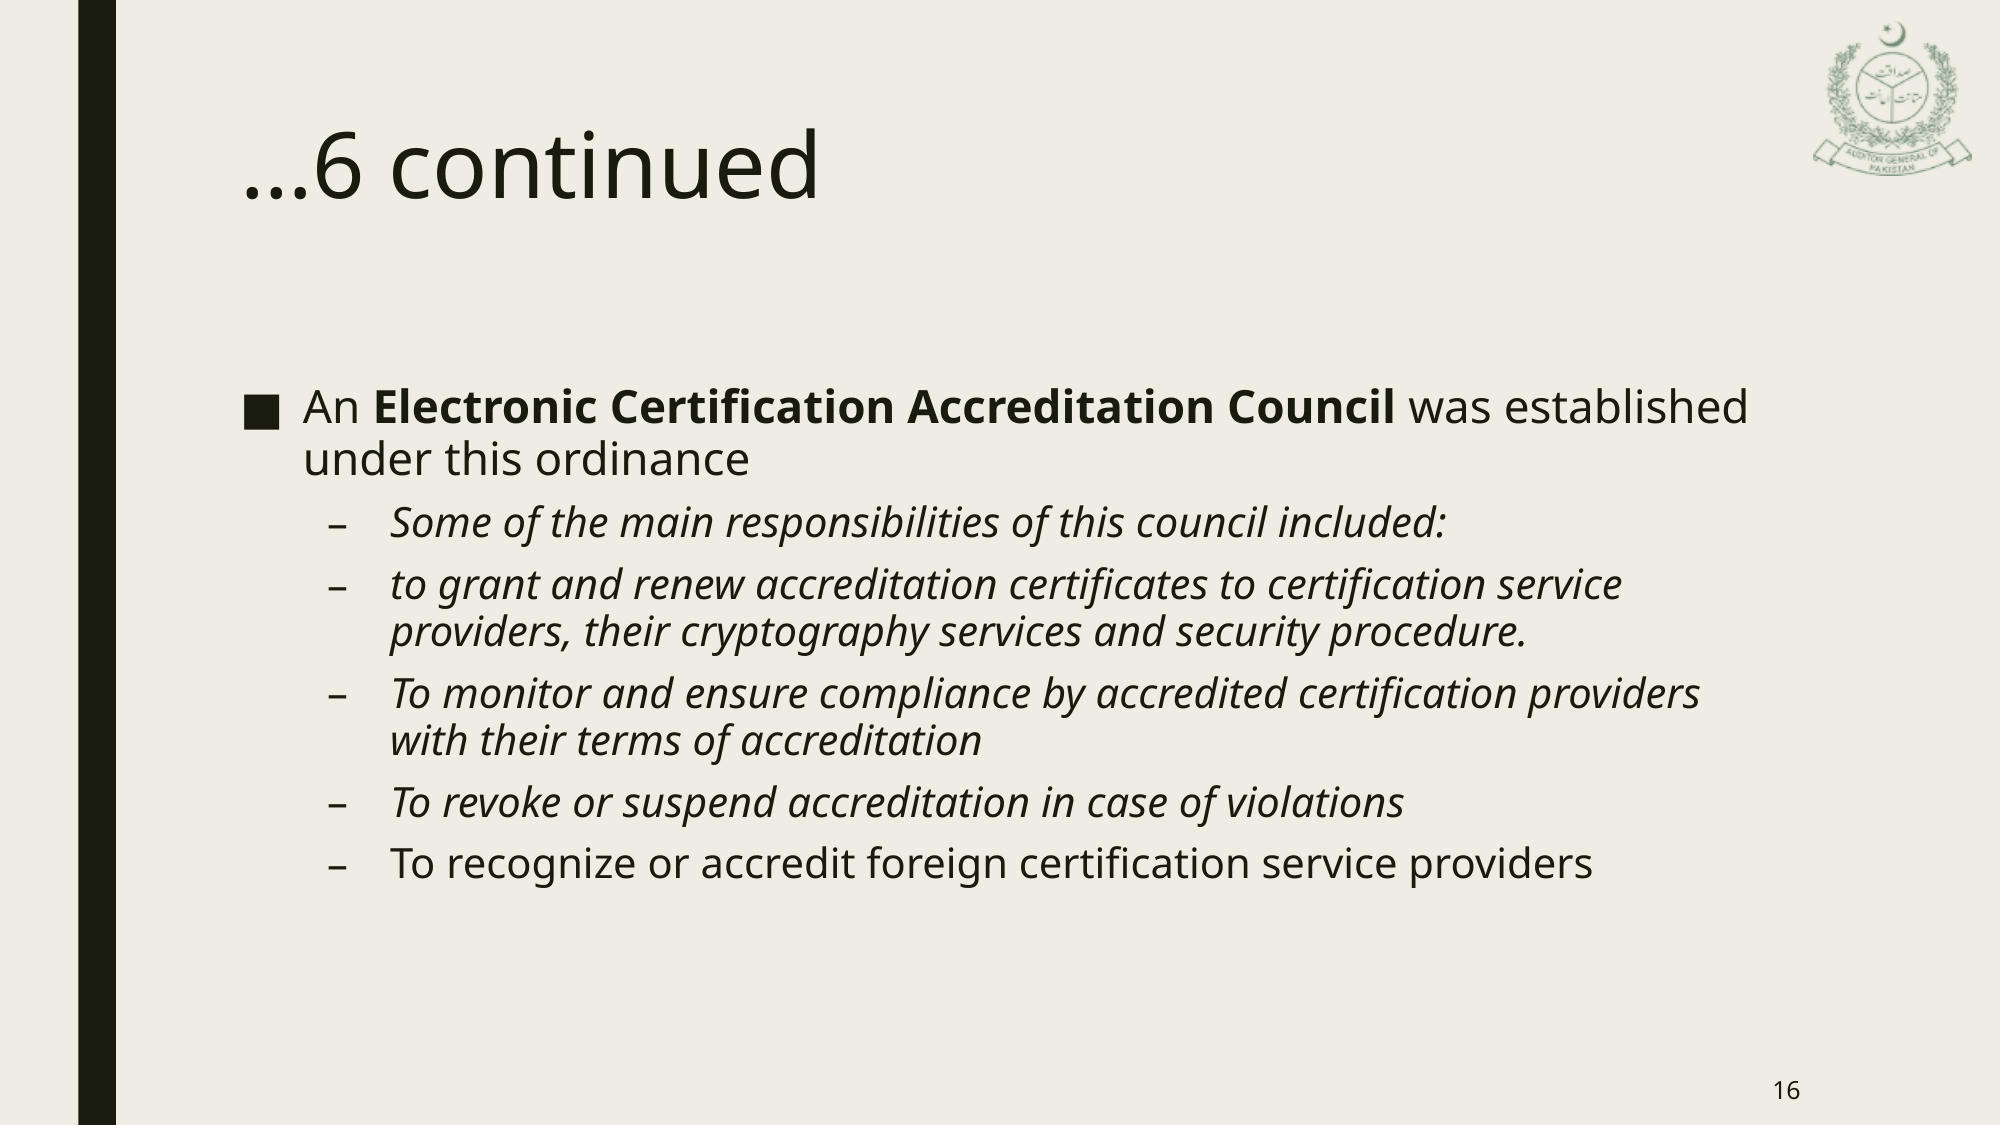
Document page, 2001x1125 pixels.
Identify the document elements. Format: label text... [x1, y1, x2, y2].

title …6 continued [225, 112, 1800, 357]
slide_number 16 [1553, 1058, 1816, 1125]
list An Electronic Certification Accreditation Council was established under this ordinance Some of the main responsibilities of this council included: to grant and renew accreditation certificates to certification service providers, their cryptography services and security procedure. To monitor and ensure compliance by accredited certification providers with their terms of accreditation To revoke or suspend accreditation in case of violations To recognize or accredit foreign certification service providers [225, 375, 1800, 963]
